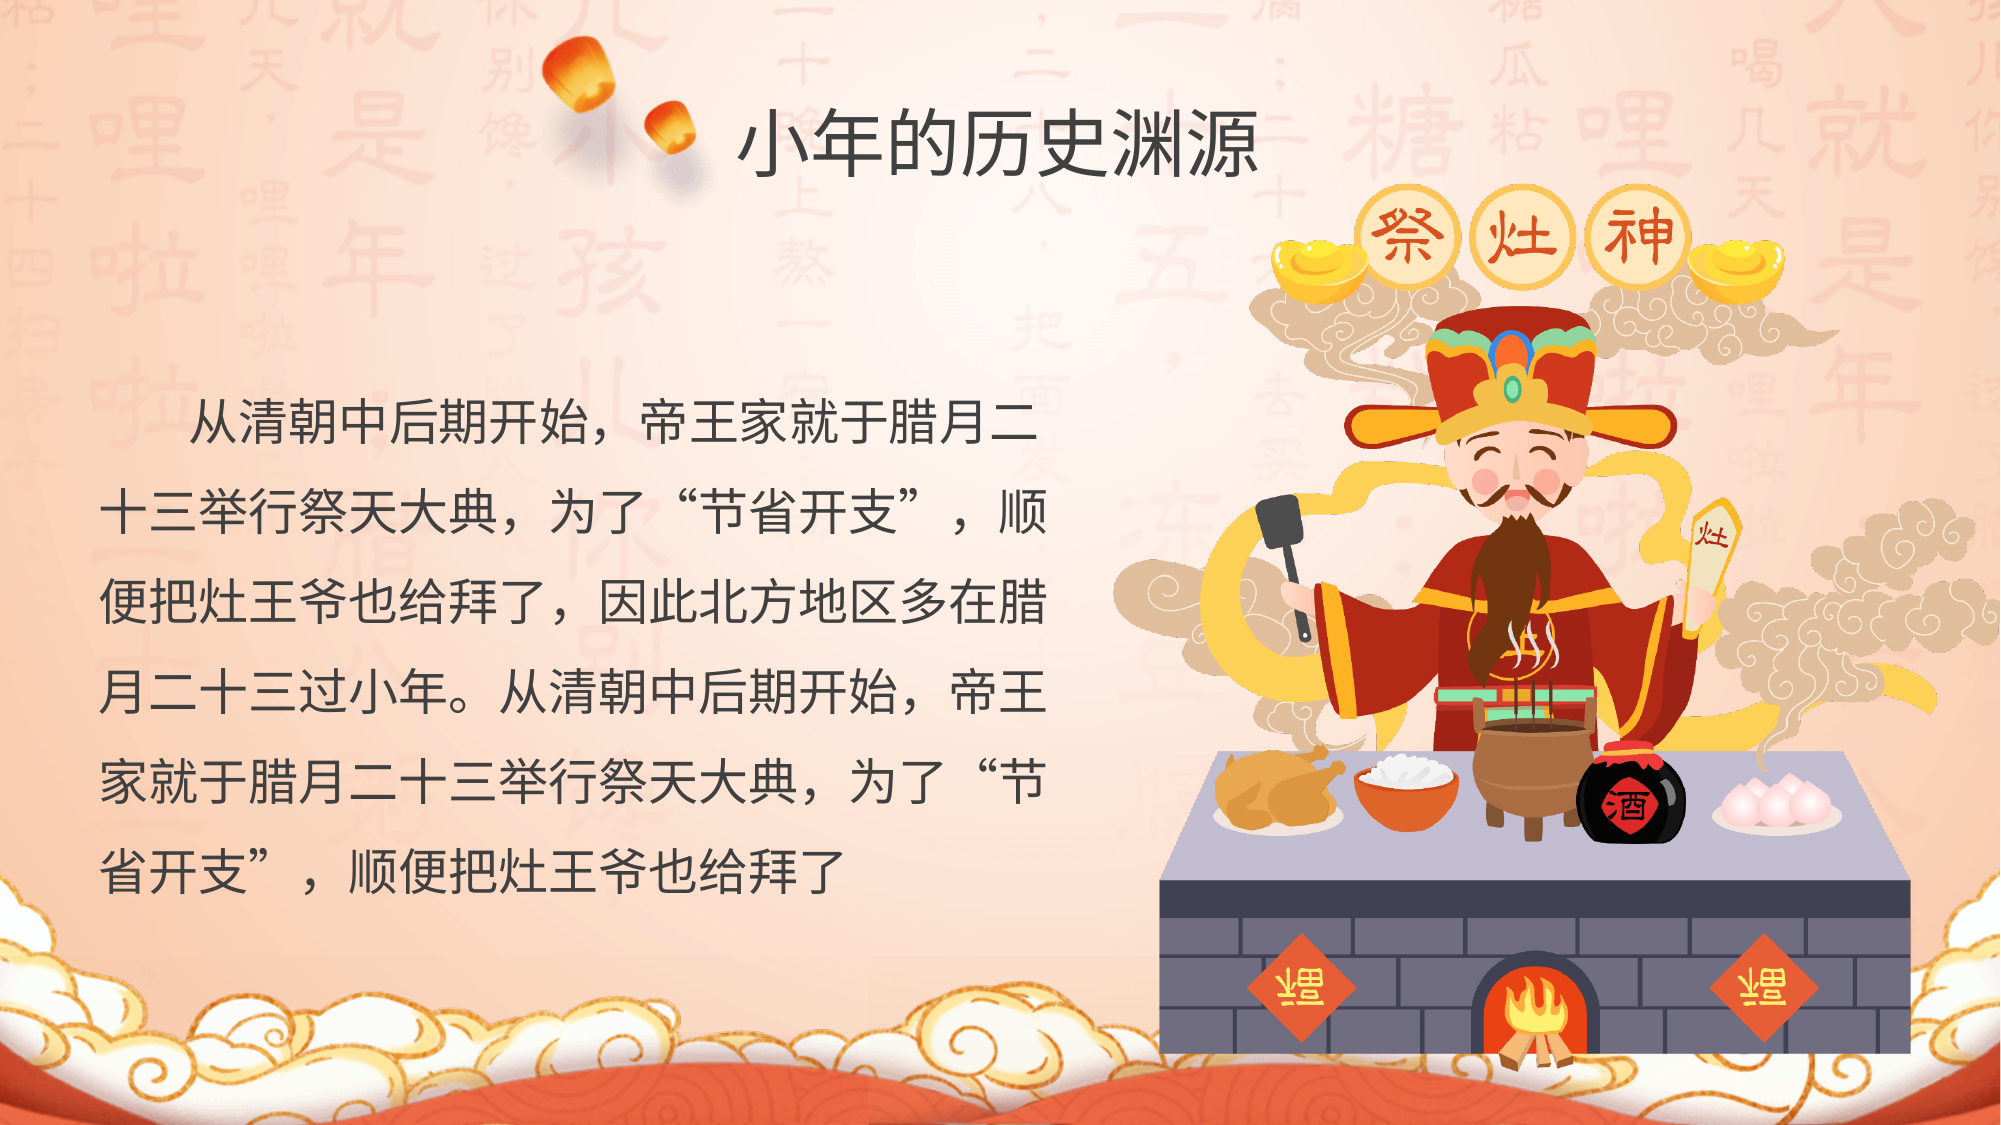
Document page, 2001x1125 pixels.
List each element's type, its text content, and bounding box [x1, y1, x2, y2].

picture [0, 0, 2001, 1125]
text_box 小年的历史渊源 [720, 89, 1280, 194]
text_box 从清朝中后期开始，帝王家就于腊月二十三举行祭天大典，为了“节省开支”，顺便把灶王爷也给拜了，因此北方地区多在腊月二十三过小年。从清朝中后期开始，帝王家就于腊月二十三举行祭天大典，为了“节省开支”，顺便把灶王爷也给拜了 [83, 352, 1067, 908]
